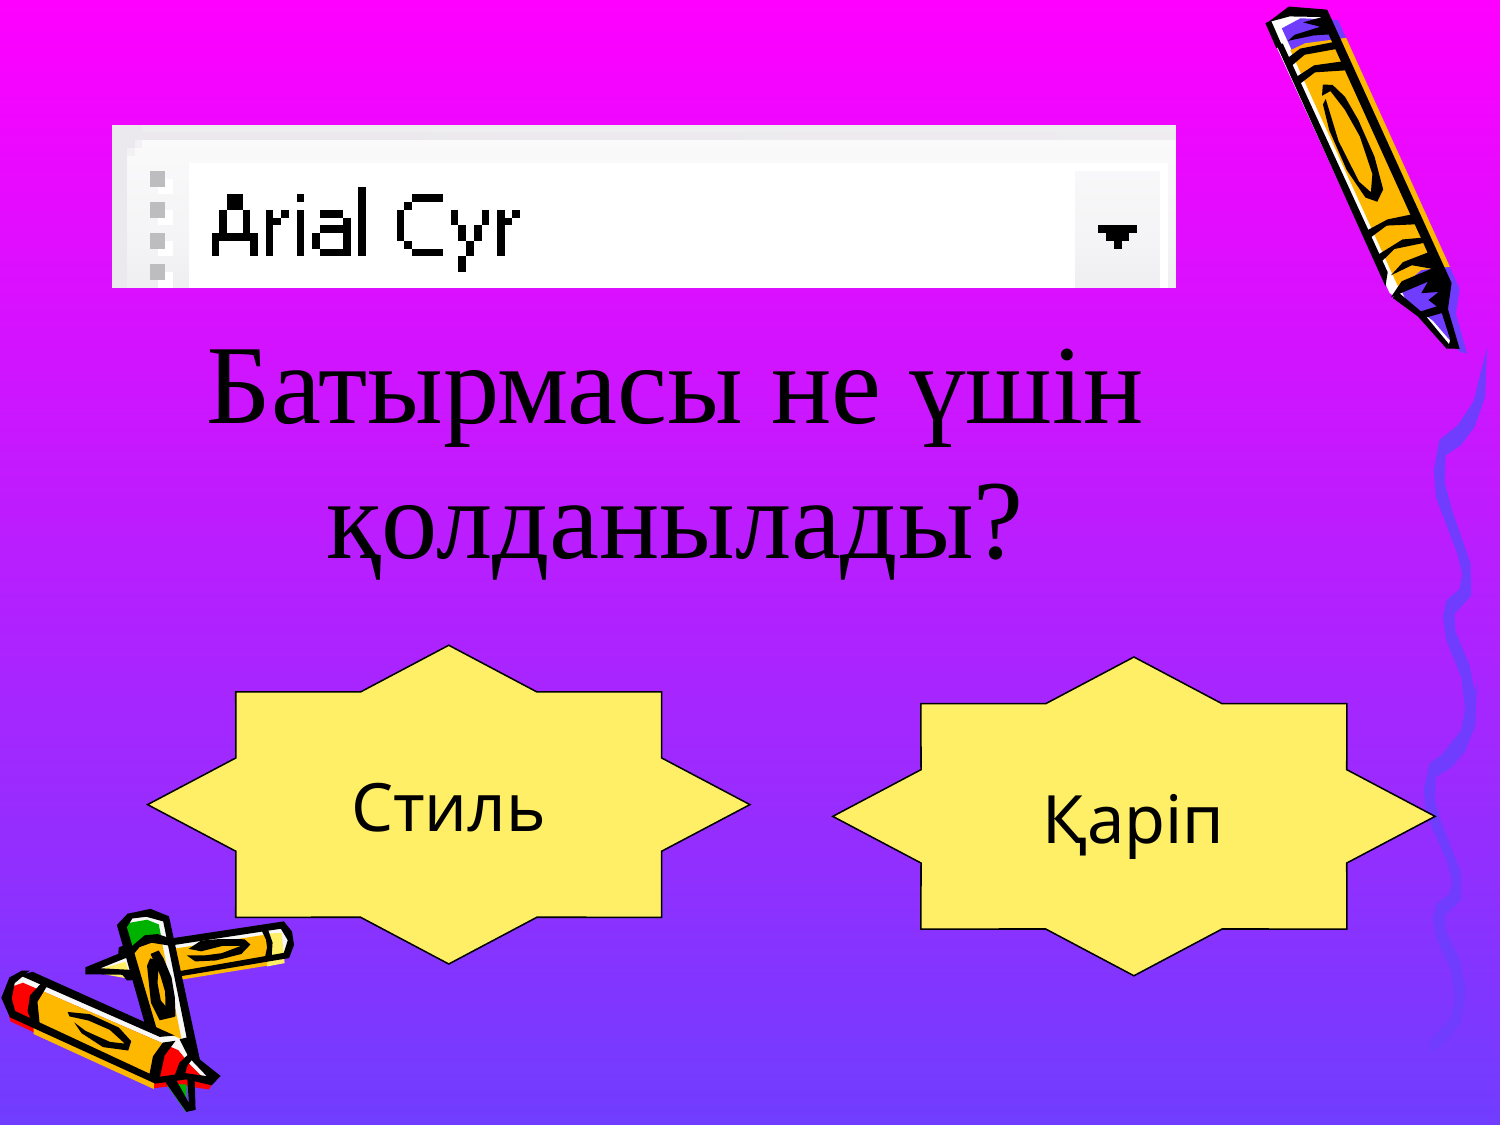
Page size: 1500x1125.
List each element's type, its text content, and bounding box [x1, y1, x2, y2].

text_box [1462, 896, 1500, 900]
text_box [1347, 896, 1442, 900]
text_box Қаріп [832, 656, 1436, 976]
text_box [0, 896, 235, 900]
picture [111, 125, 1176, 288]
title Батырмасы не үшін қолданылады? [112, 326, 1240, 589]
text_box [662, 896, 920, 900]
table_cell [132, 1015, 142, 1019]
text_box Стиль [147, 645, 750, 965]
